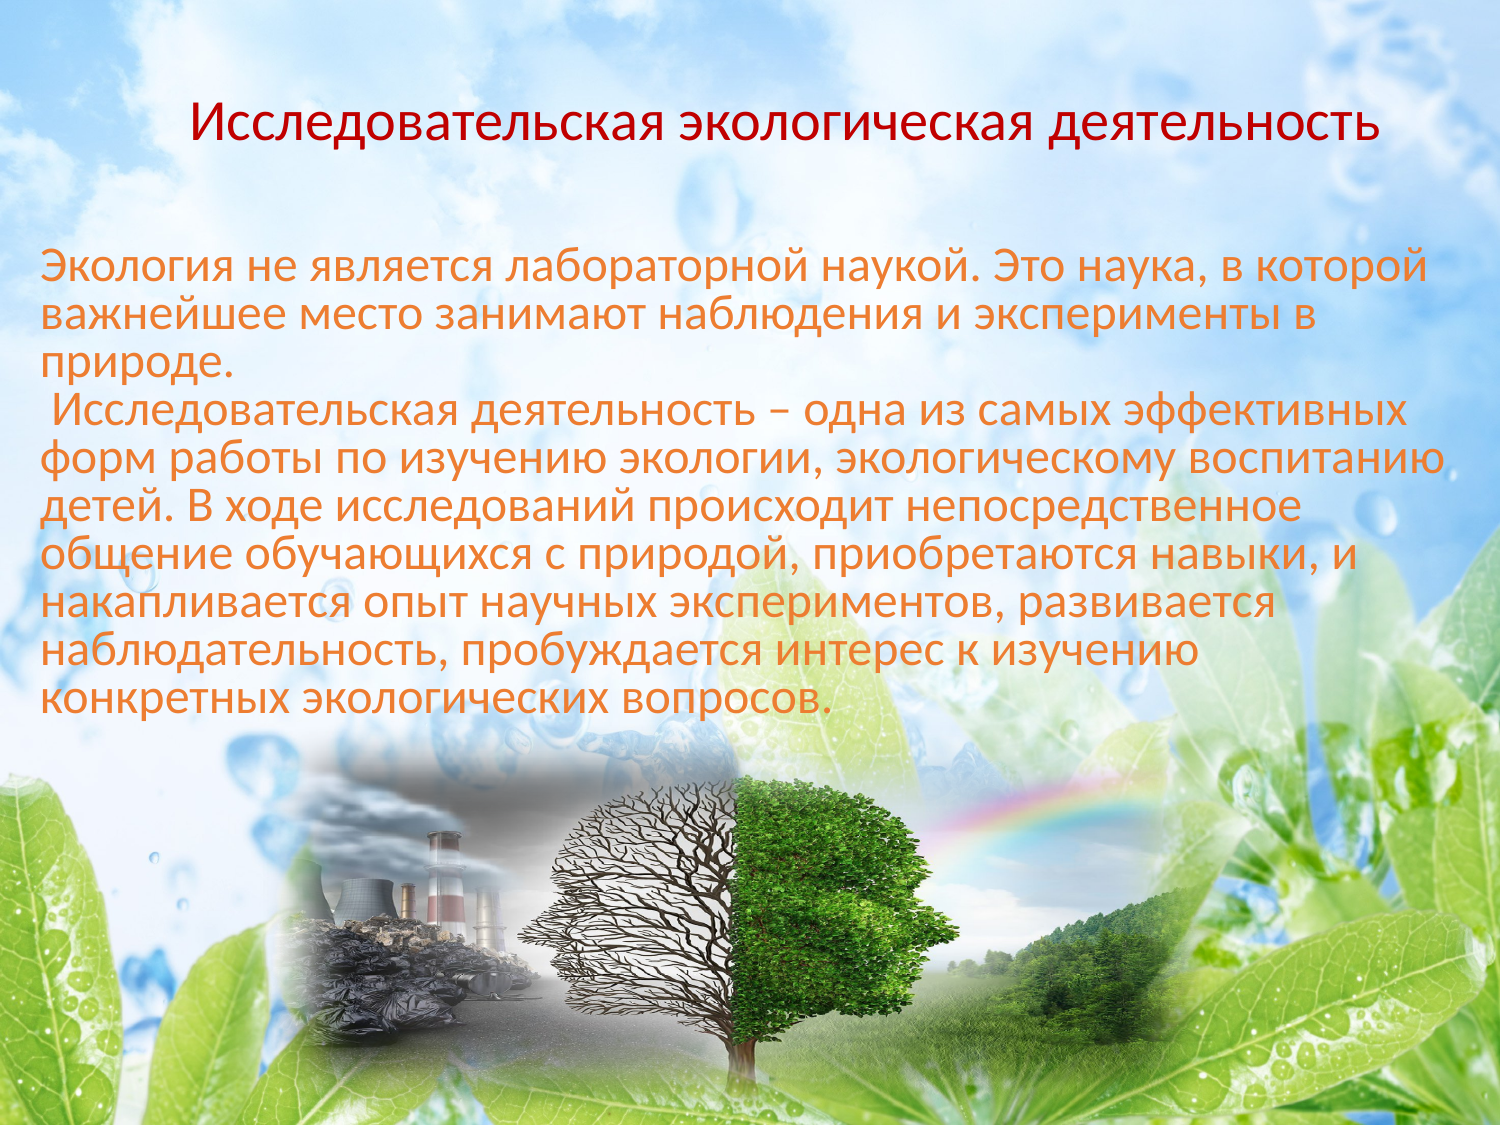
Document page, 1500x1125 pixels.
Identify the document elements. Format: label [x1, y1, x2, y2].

list [0, 0, 1500, 1125]
picture [262, 724, 1215, 1122]
